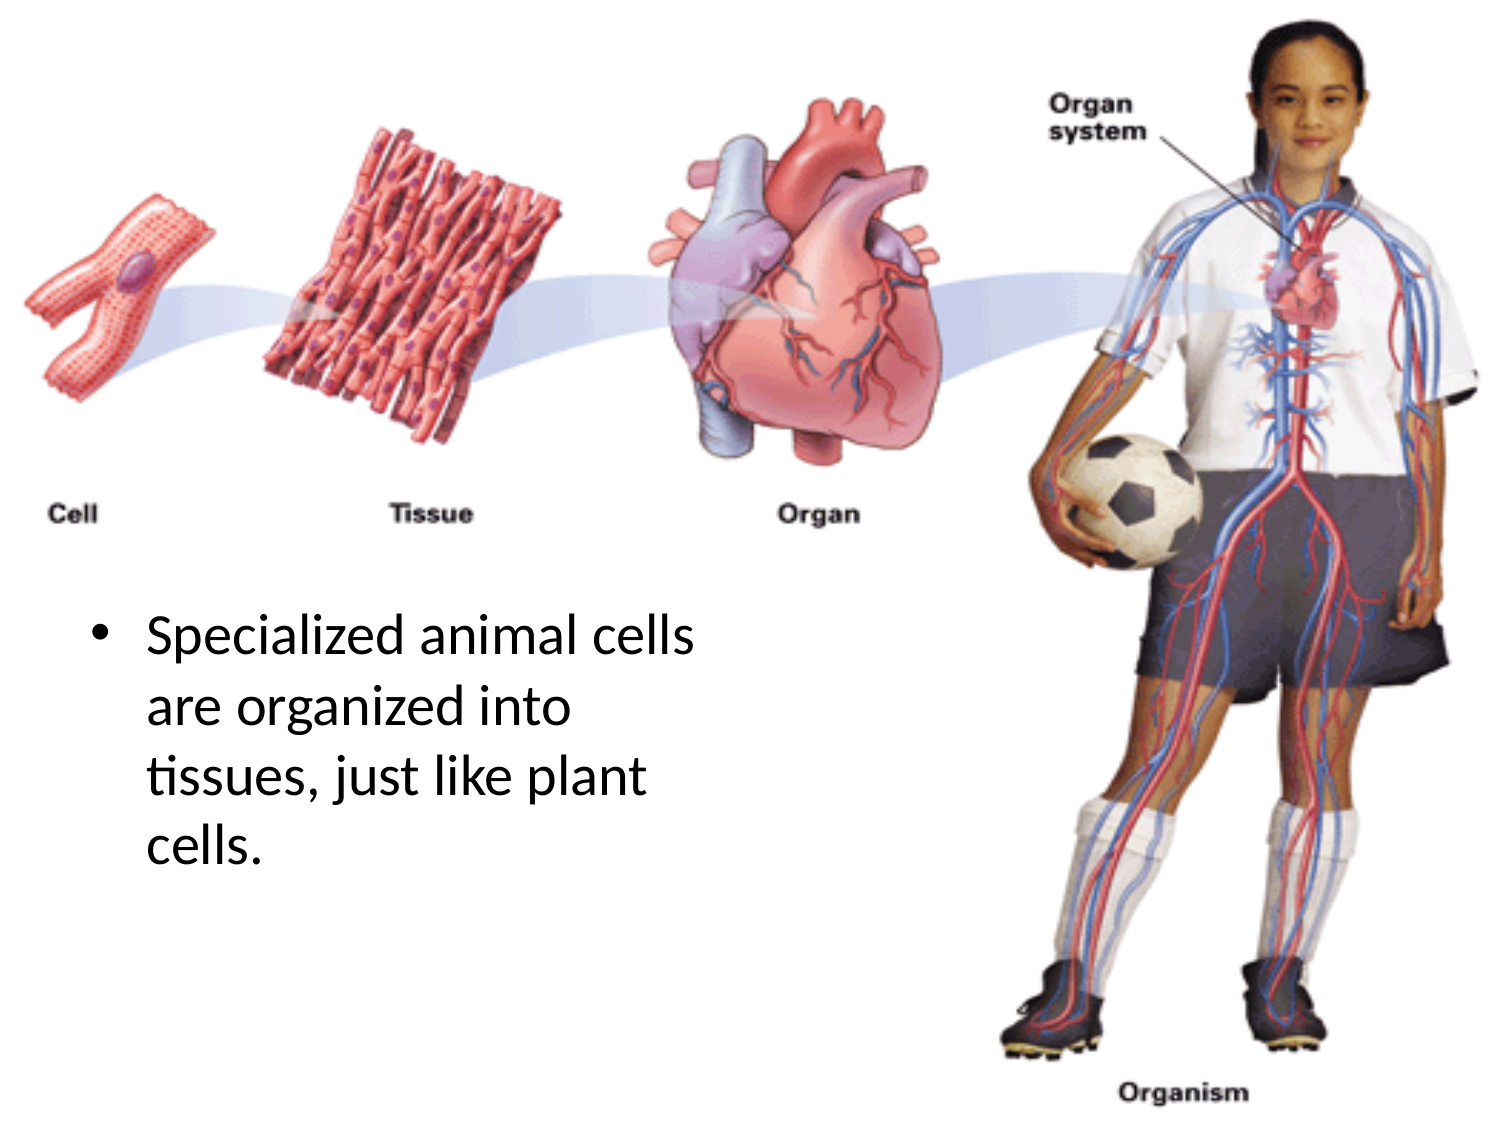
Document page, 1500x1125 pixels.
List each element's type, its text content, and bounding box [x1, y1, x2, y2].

picture [0, 0, 1500, 1125]
list Specialized animal cells are organized into tissues, just like plant cells. [75, 262, 738, 1005]
